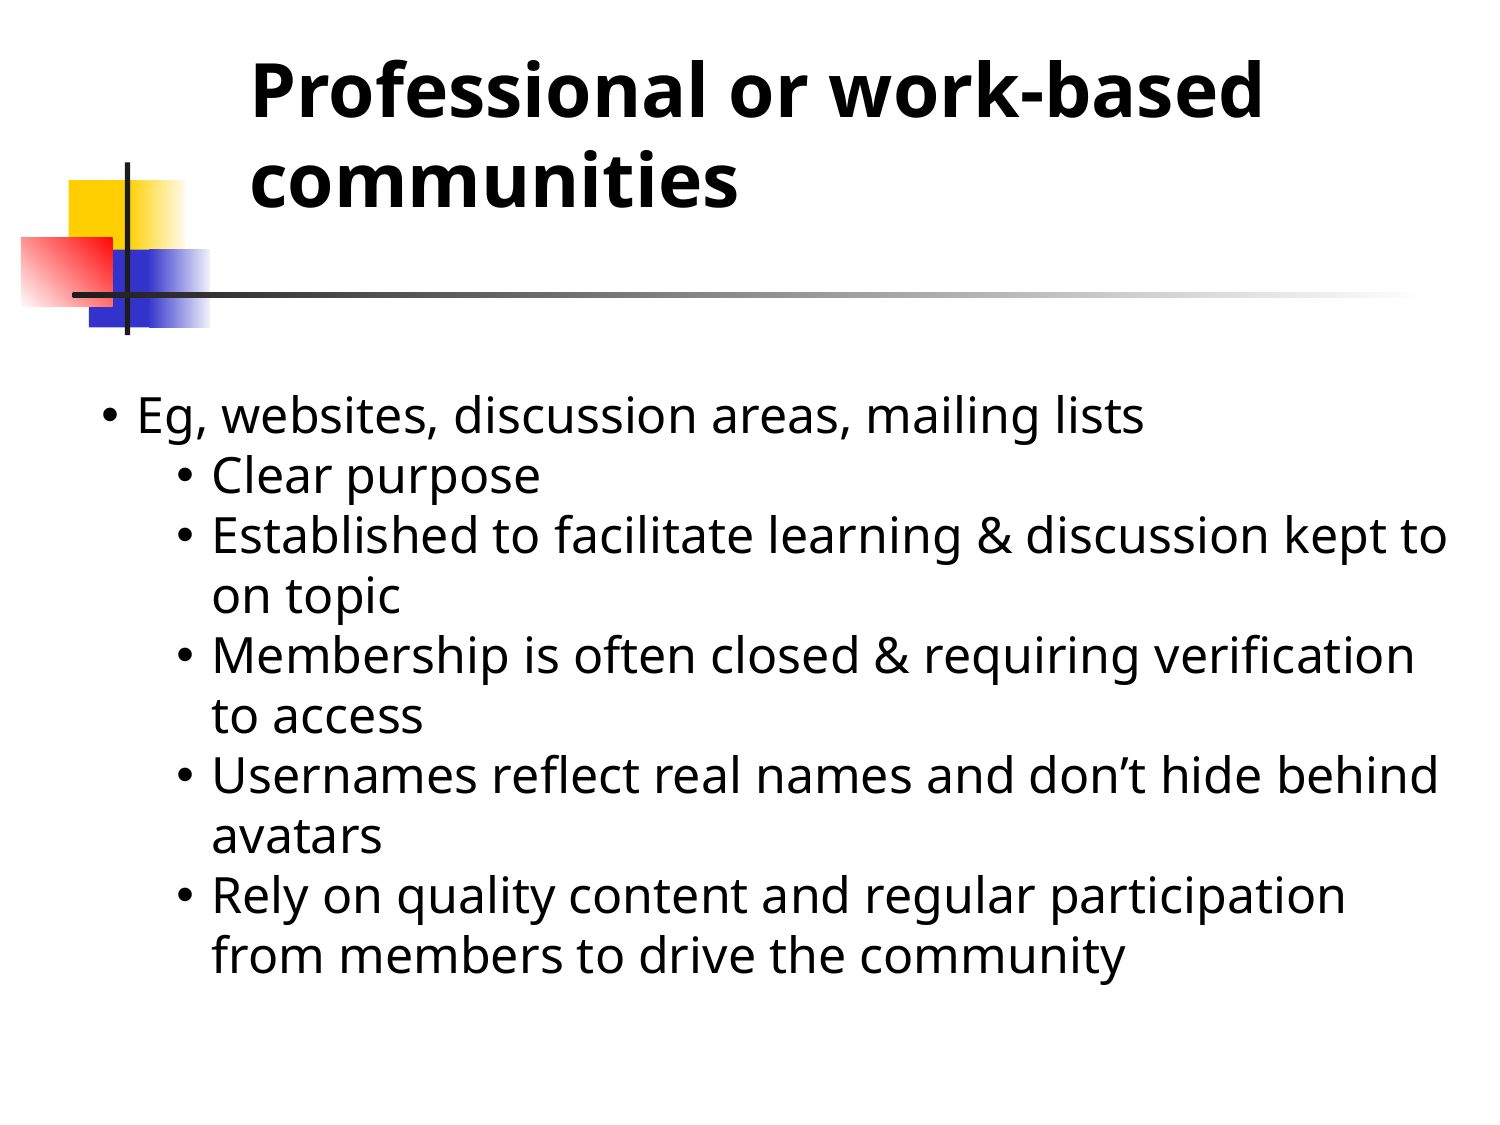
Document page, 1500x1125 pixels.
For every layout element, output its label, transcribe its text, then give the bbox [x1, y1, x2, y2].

text_box Eg, websites, discussion areas, mailing lists Clear purpose Established to facilitate learning & discussion kept to on topic Membership is often closed & requiring verification to access Usernames reflect real names and don’t hide behind avatars Rely on quality content and regular participation from members to drive the community [46, 316, 1465, 992]
text_box [187, 310, 1363, 316]
text_box Professional or work-based communities [234, 35, 1450, 316]
